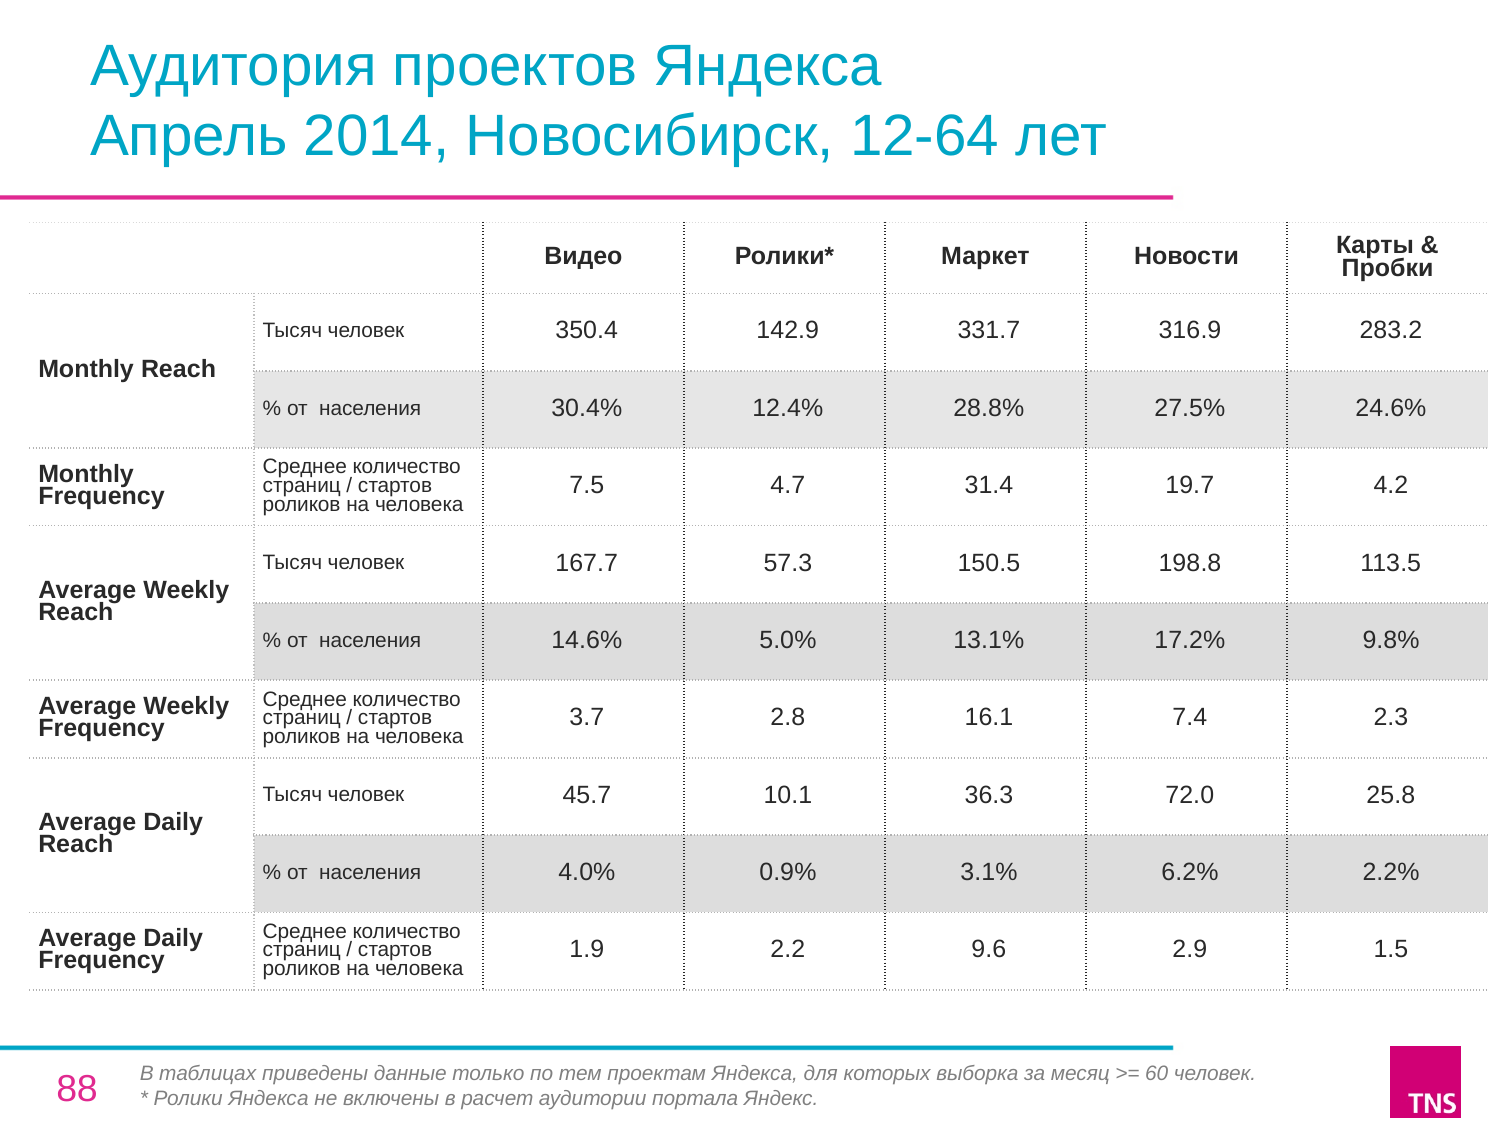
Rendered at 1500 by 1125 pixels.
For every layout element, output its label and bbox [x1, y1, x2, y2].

text_box [124, 1052, 1463, 1117]
table_cell [29, 294, 1488, 990]
picture [0, 0, 1500, 1125]
title [74, 8, 1476, 187]
slide_number [40, 1055, 392, 1125]
table_header [29, 223, 1488, 294]
